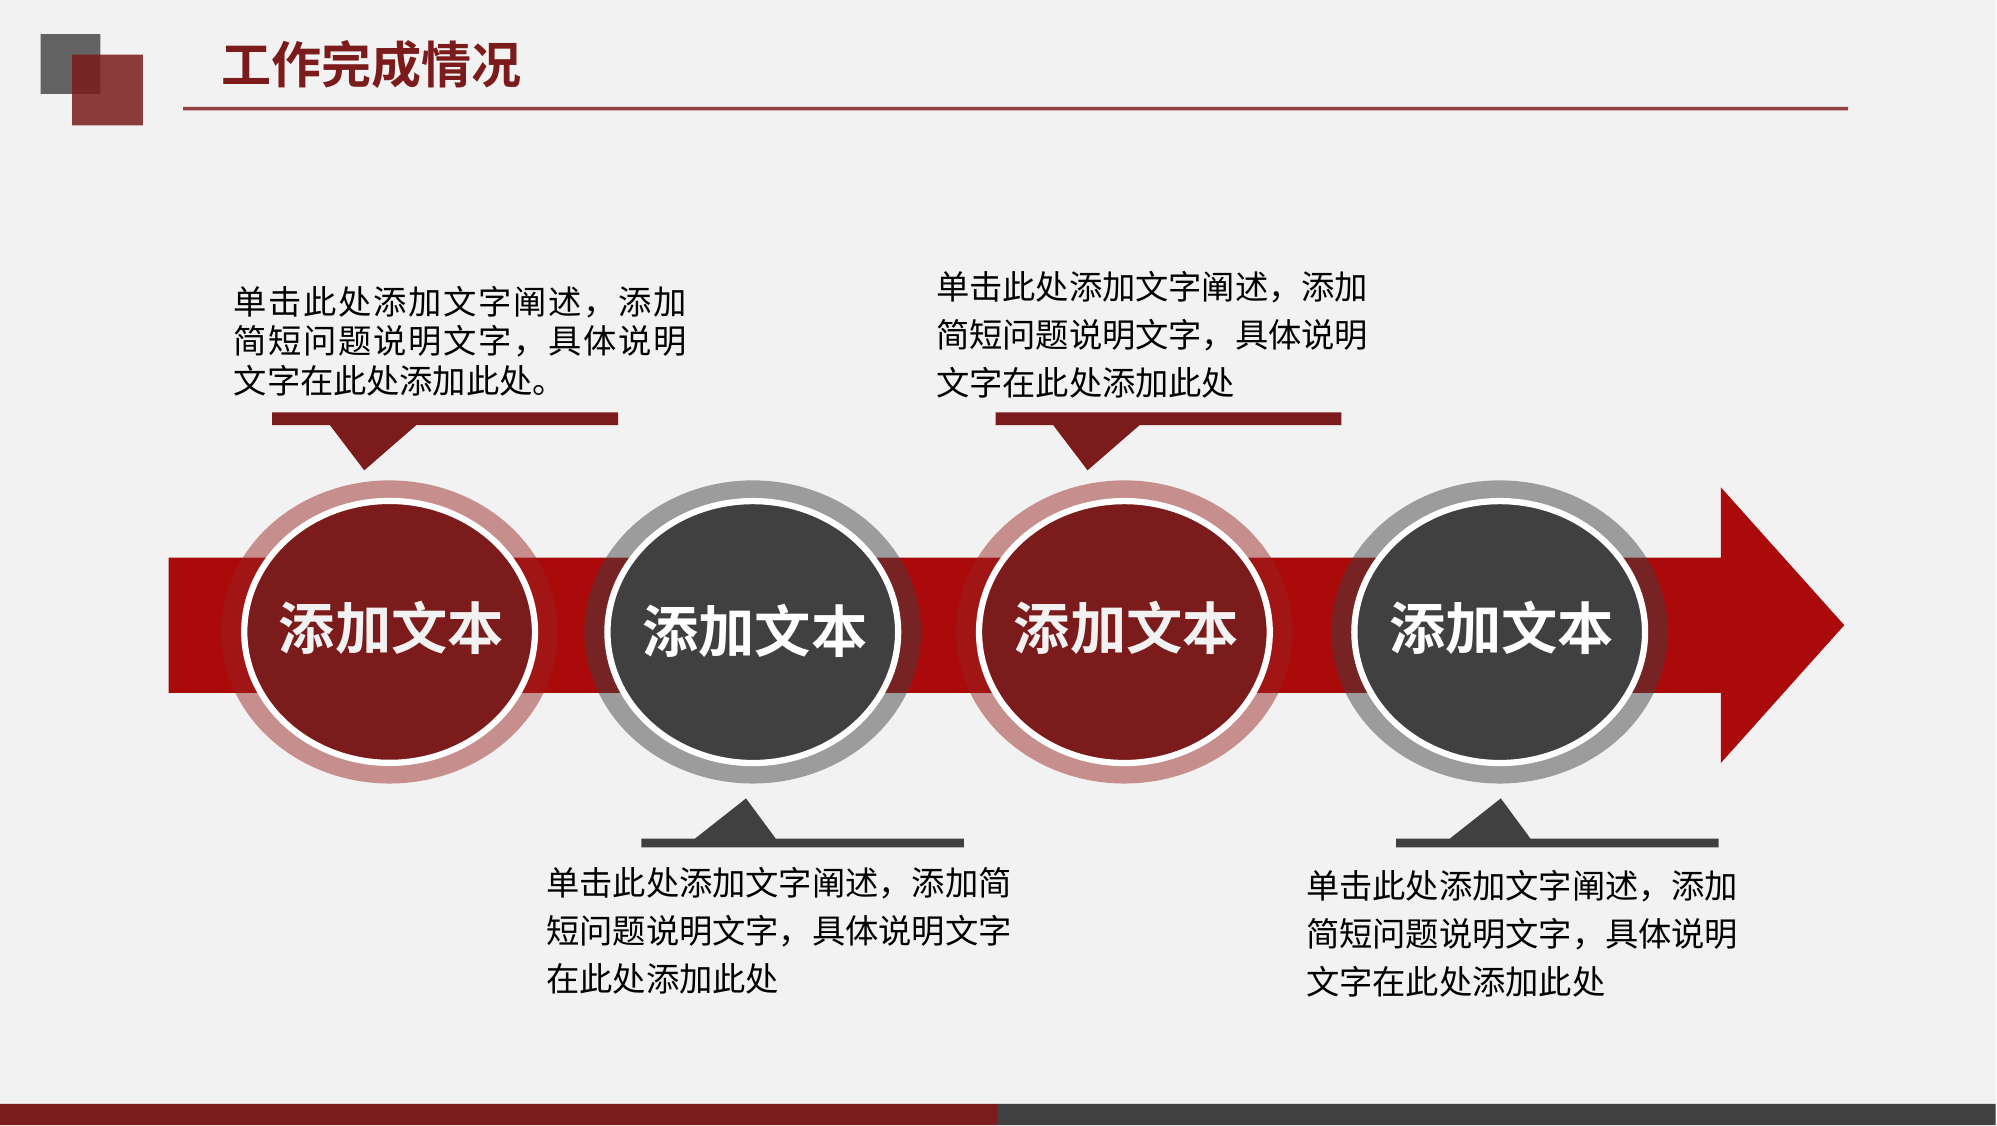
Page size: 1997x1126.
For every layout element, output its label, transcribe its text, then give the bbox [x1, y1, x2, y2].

text_box [639, 796, 967, 843]
text_box 单击此处添加文字阐述，添加简短问题说明文字，具体说明文字在此处添加此处 [916, 248, 1418, 412]
text_box 单击此处添加文字阐述，添加简短问题说明文字，具体说明文字在此处添加此处。 [213, 270, 708, 411]
text_box [270, 411, 621, 473]
text_box 单击此处添加文字阐述，添加简短问题说明文字，具体说明文字在此处添加此处 [1286, 847, 1766, 1011]
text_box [579, 480, 938, 784]
text_box 工作完成情况 [206, 25, 668, 101]
text_box [993, 412, 1344, 473]
text_box [1394, 796, 1721, 847]
text_box 单击此处添加文字阐述，添加简短问题说明文字，具体说明文字在此处添加此处 [526, 843, 1054, 1008]
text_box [1315, 480, 1688, 784]
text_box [205, 480, 578, 784]
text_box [940, 480, 1313, 784]
text_box [168, 557, 200, 693]
text_box [1691, 487, 1845, 763]
